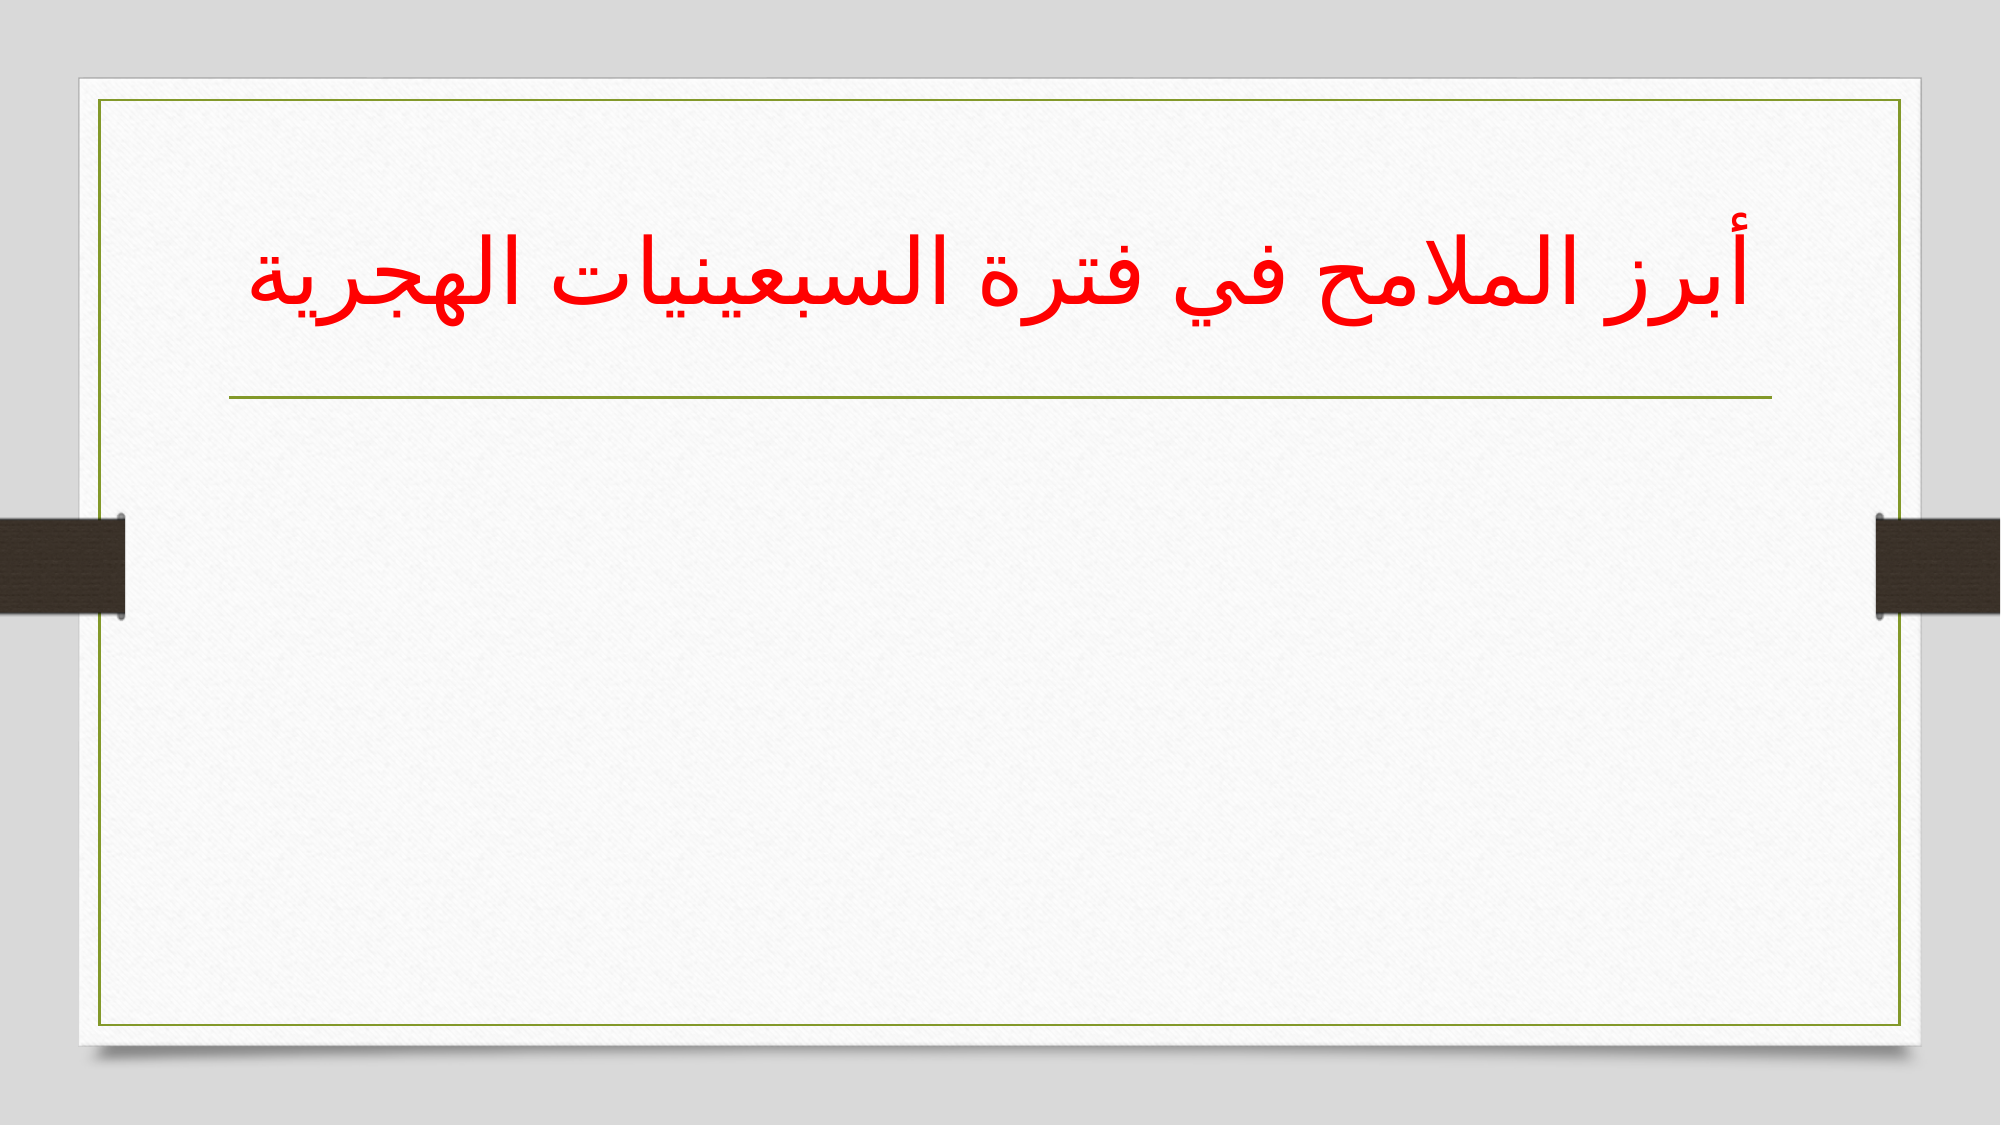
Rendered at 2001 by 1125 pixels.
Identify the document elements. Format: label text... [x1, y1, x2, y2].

picture [0, 0, 2001, 1125]
title أبرز الملامح في فترة السبعينيات الهجرية [212, 161, 1788, 375]
